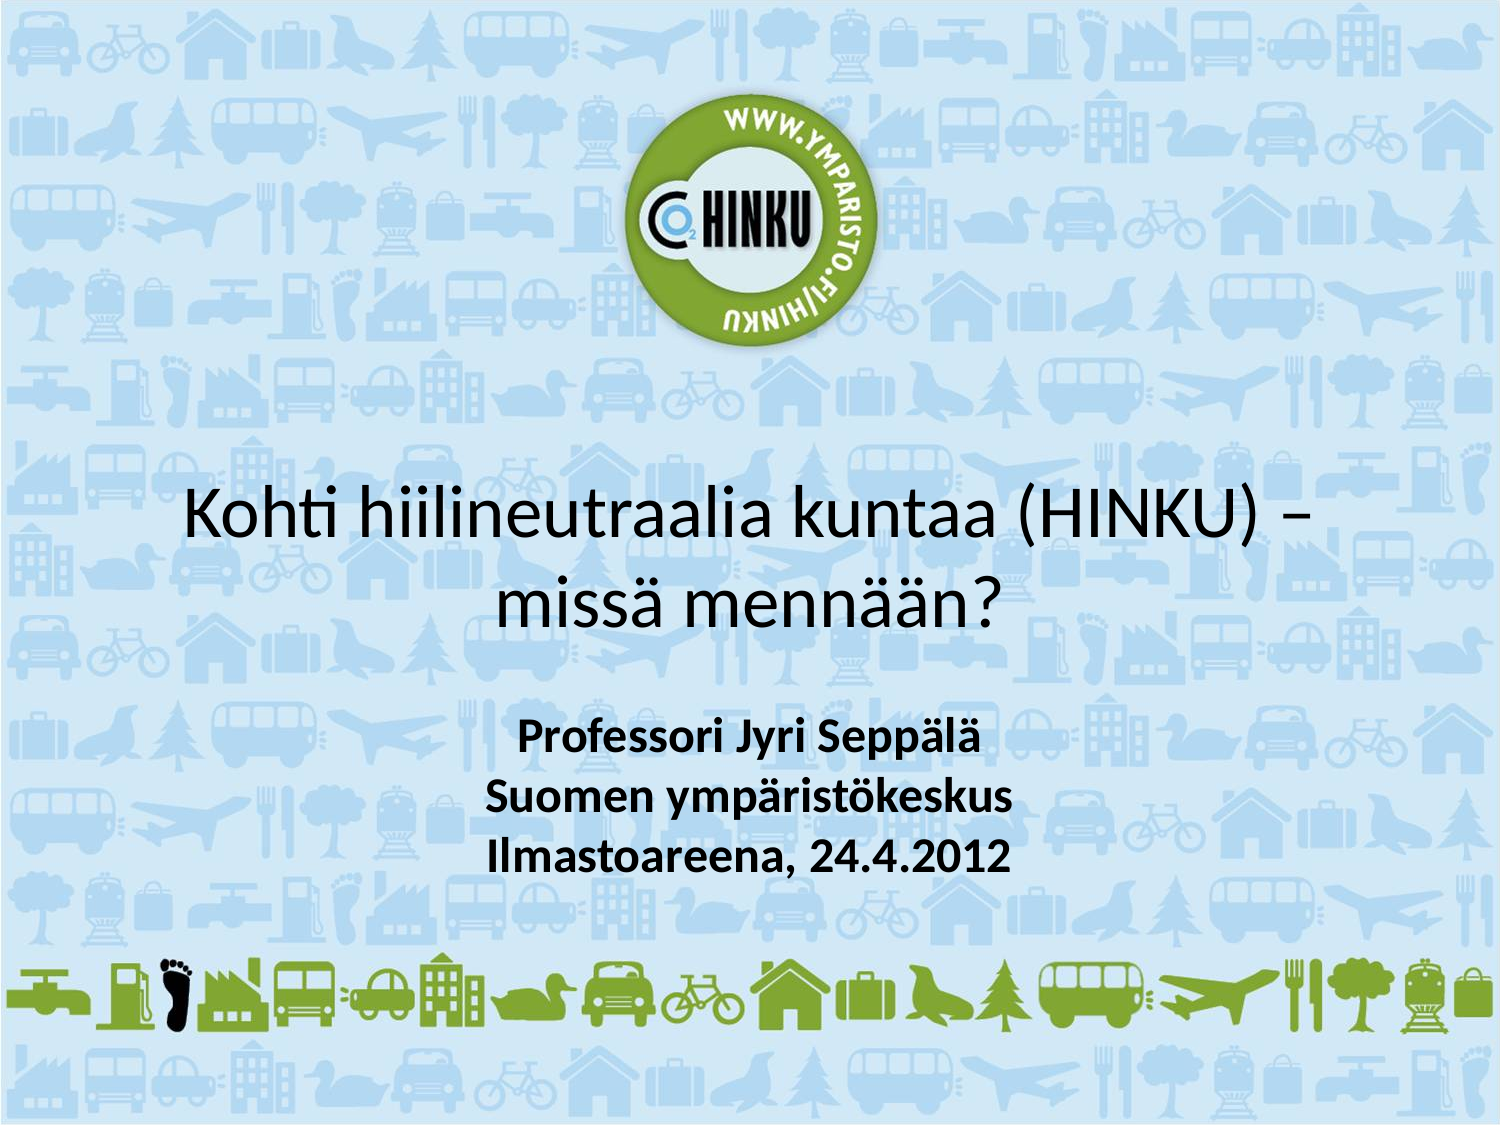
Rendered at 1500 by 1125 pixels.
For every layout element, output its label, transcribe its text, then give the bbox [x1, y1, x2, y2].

title Kohti hiilineutraalia kuntaa (HINKU) – missä mennään? Professori Jyri Seppälä Suomen ympäristökeskus Ilmastoareena, 24.4.2012 [111, 420, 1388, 835]
picture [0, 0, 1500, 1125]
